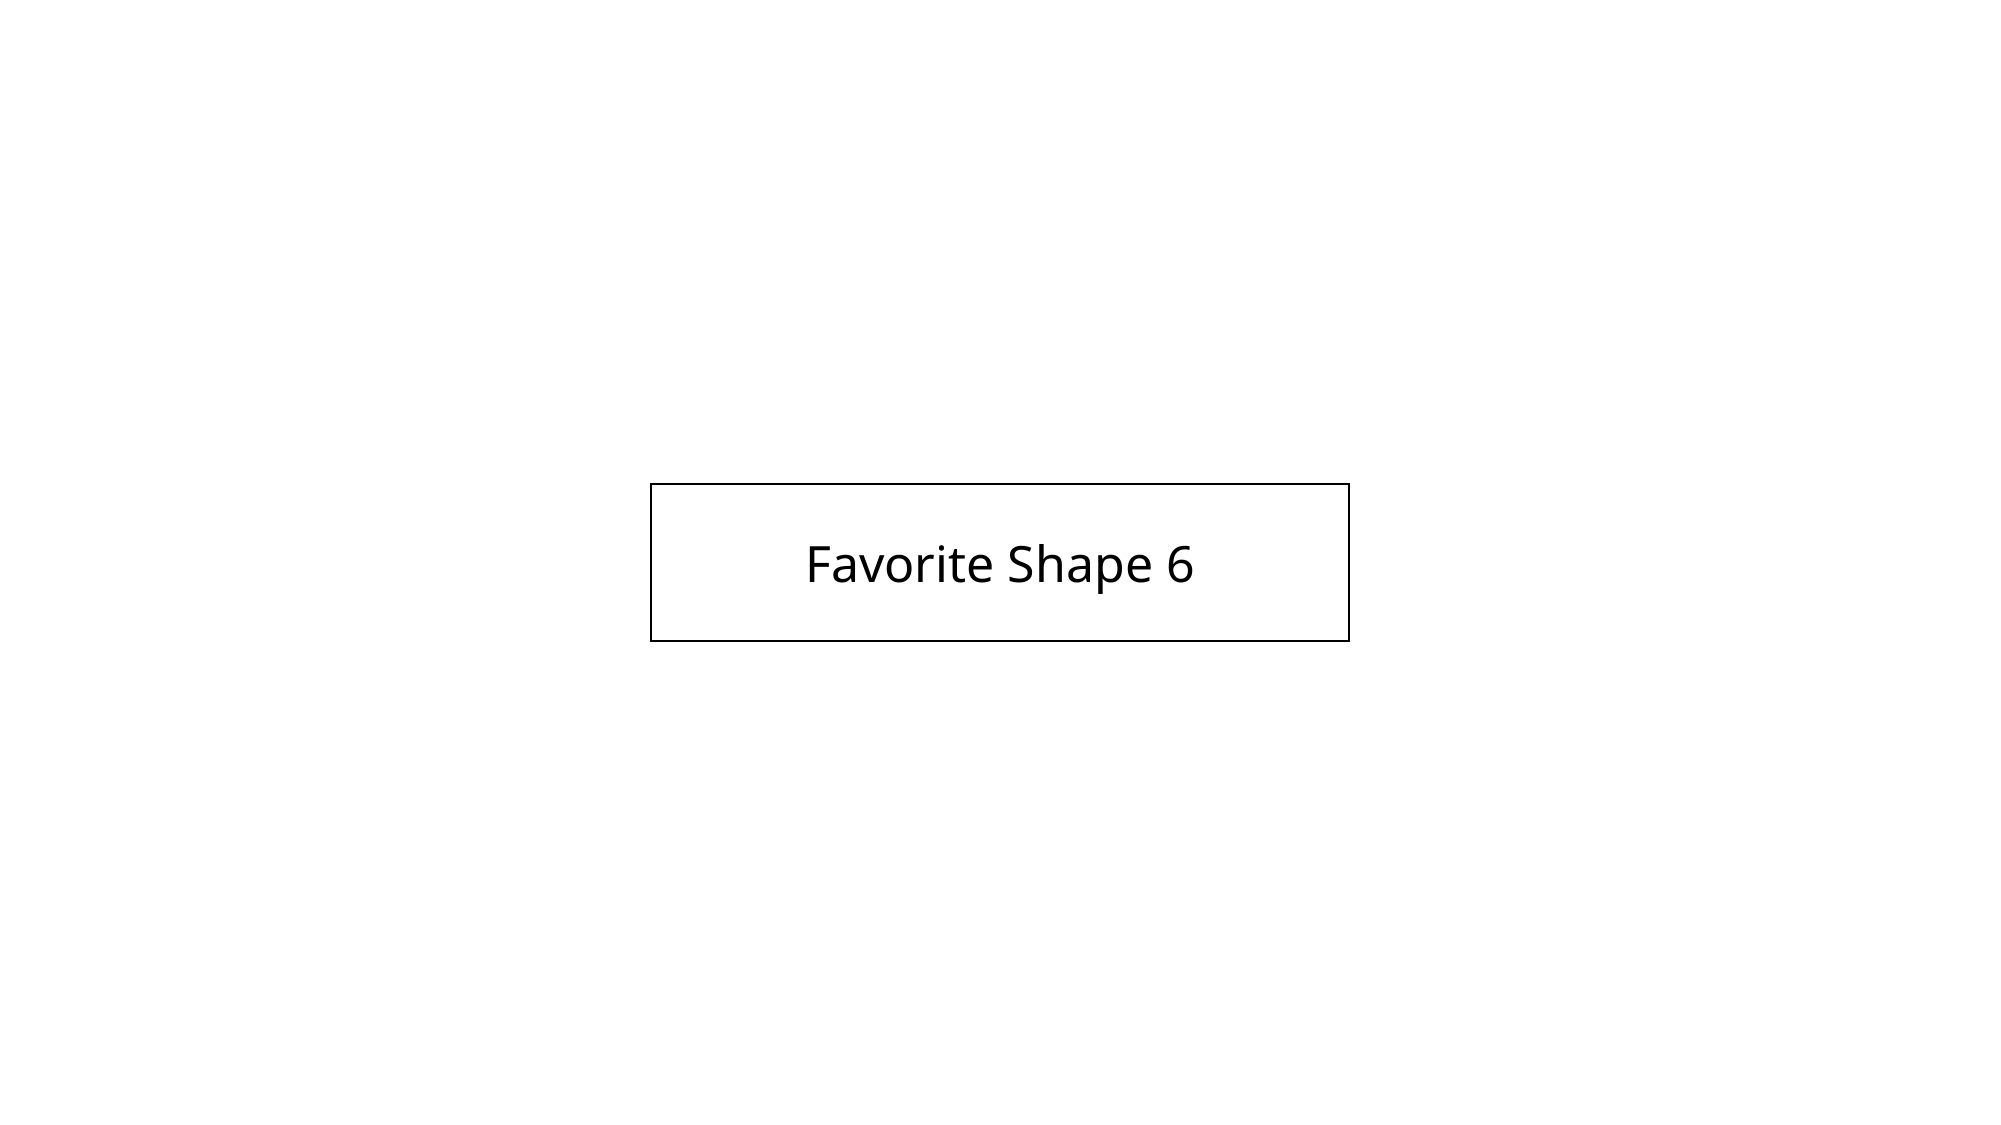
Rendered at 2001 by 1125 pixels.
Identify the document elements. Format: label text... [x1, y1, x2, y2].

text_box Favorite Shape 6 [650, 483, 1350, 642]
